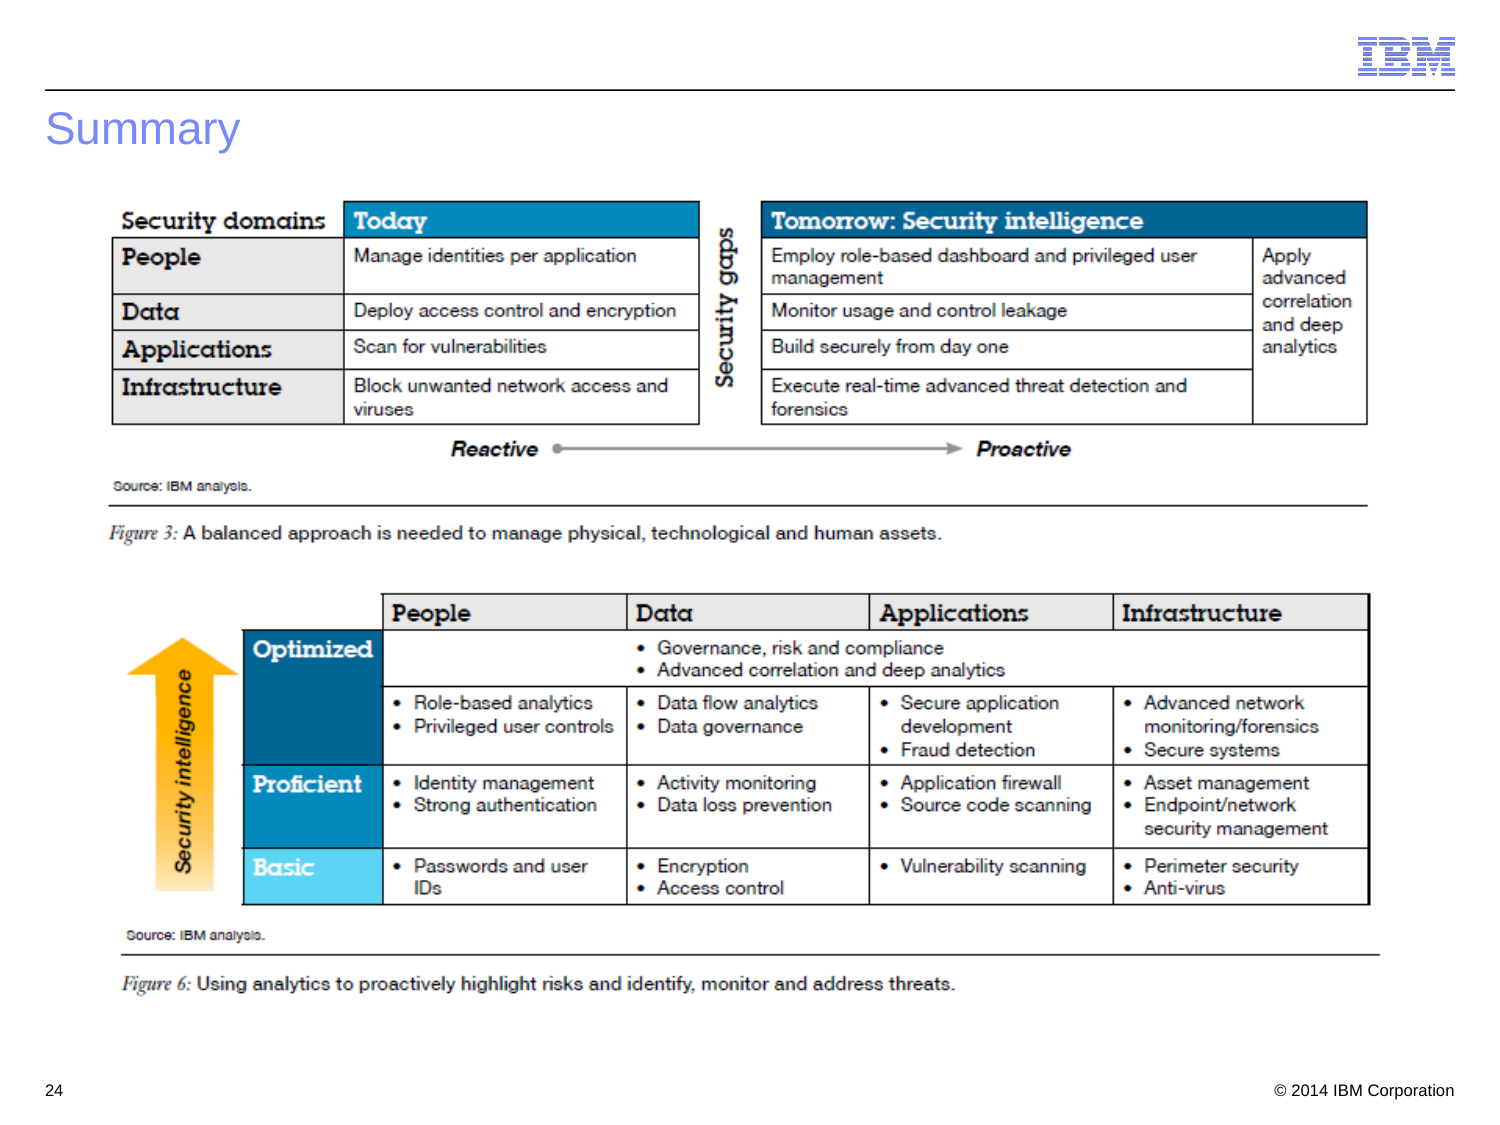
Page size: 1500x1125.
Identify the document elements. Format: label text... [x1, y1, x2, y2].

title Summary [29, 97, 1456, 203]
picture [101, 187, 1379, 546]
slide_number 24 [29, 1072, 91, 1103]
picture [101, 584, 1388, 1003]
picture [1358, 37, 1455, 76]
